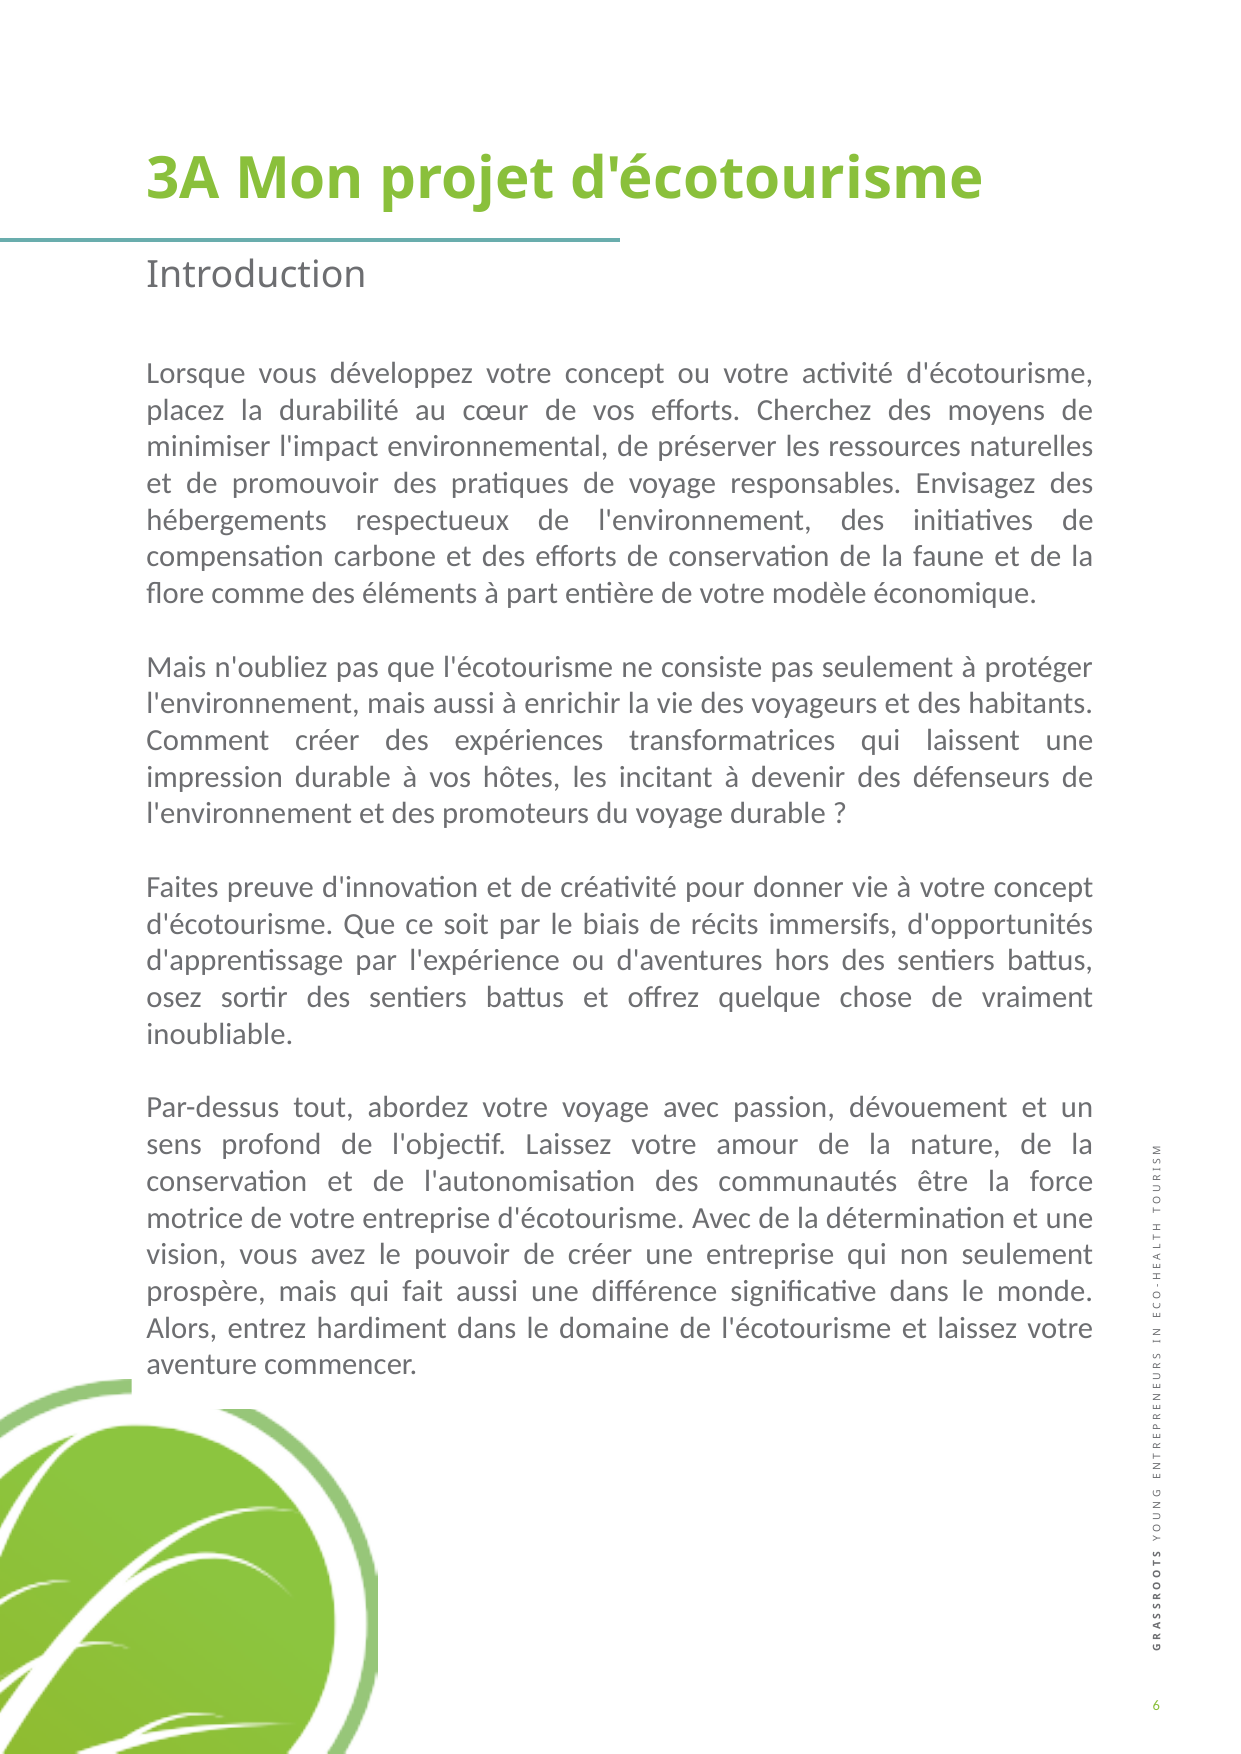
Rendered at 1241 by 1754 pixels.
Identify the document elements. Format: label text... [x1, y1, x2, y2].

list Introduction [131, 242, 1109, 371]
slide_number 6 [1125, 1666, 1187, 1743]
list Lorsque vous développez votre concept ou votre activité d'écotourisme, placez la durabilité au cœur de vos efforts. Cherchez des moyens de minimiser l'impact environnemental, de préserver les ressources naturelles et de promouvoir des pratiques de voyage responsables. Envisagez des hébergements respectueux de l'environnement, des initiatives de compensation carbone et des efforts de conservation de la faune et de la flore comme des éléments à part entière de votre modèle économique. Mais n'oubliez pas que l'écotourisme ne consiste pas seulement à protéger l'environnement, mais aussi à enrichir la vie des voyageurs et des habitants. Comment créer des expériences transformatrices qui laissent une impression durable à vos hôtes, les incitant à devenir des défenseurs de l'environnement et des promoteurs du voyage durable ? Faites preuve d'innovation et de créativité pour donner vie à votre concept d'écotourisme. Que ce soit par le biais de récits immersifs, d'opportunités d'apprentissage par l'expérience ou d'aventures hors des sentiers battus, osez sortir des sentiers battus et offrez quelque chose de vraiment inoubliable. Par-dessus tout, abordez votre voyage avec passion, dévouement et un sens profond de l'objectif. Laissez votre amour de la nature, de la conservation et de l'autonomisation des communautés être la force motrice de votre entreprise d'écotourisme. Avec de la détermination et une vision, vous avez le pouvoir de créer une entreprise qui non seulement prospère, mais qui fait aussi une différence significative dans le monde. Alors, entrez hardiment dans le domaine de l'écotourisme et laissez votre aventure commencer. [131, 371, 1109, 1409]
list 3A Mon projet d'écotourisme [131, 132, 1109, 242]
